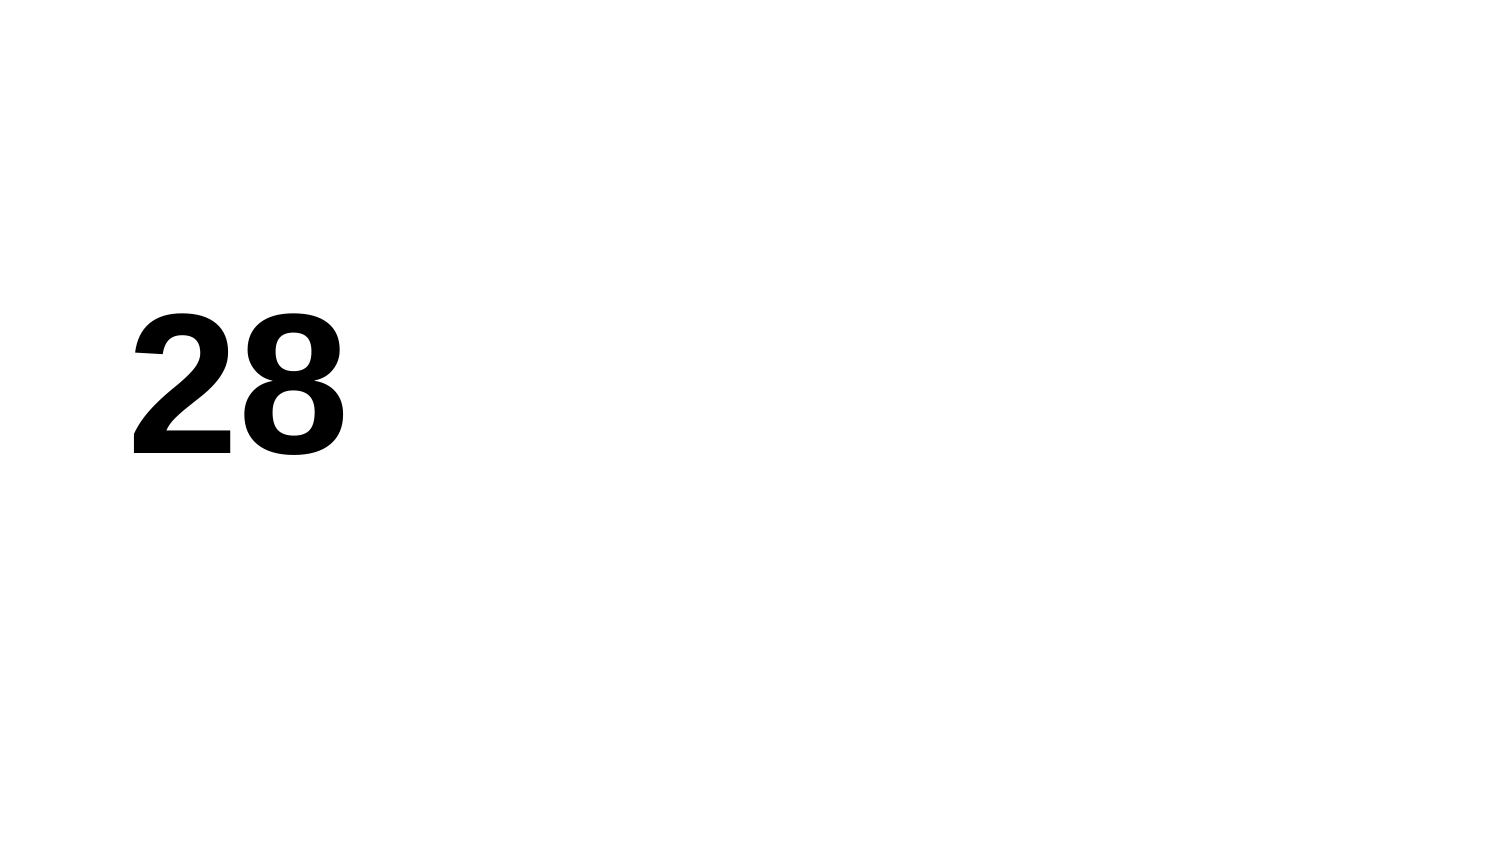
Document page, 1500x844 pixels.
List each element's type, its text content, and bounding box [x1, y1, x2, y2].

text_box 28 [112, 235, 1388, 509]
